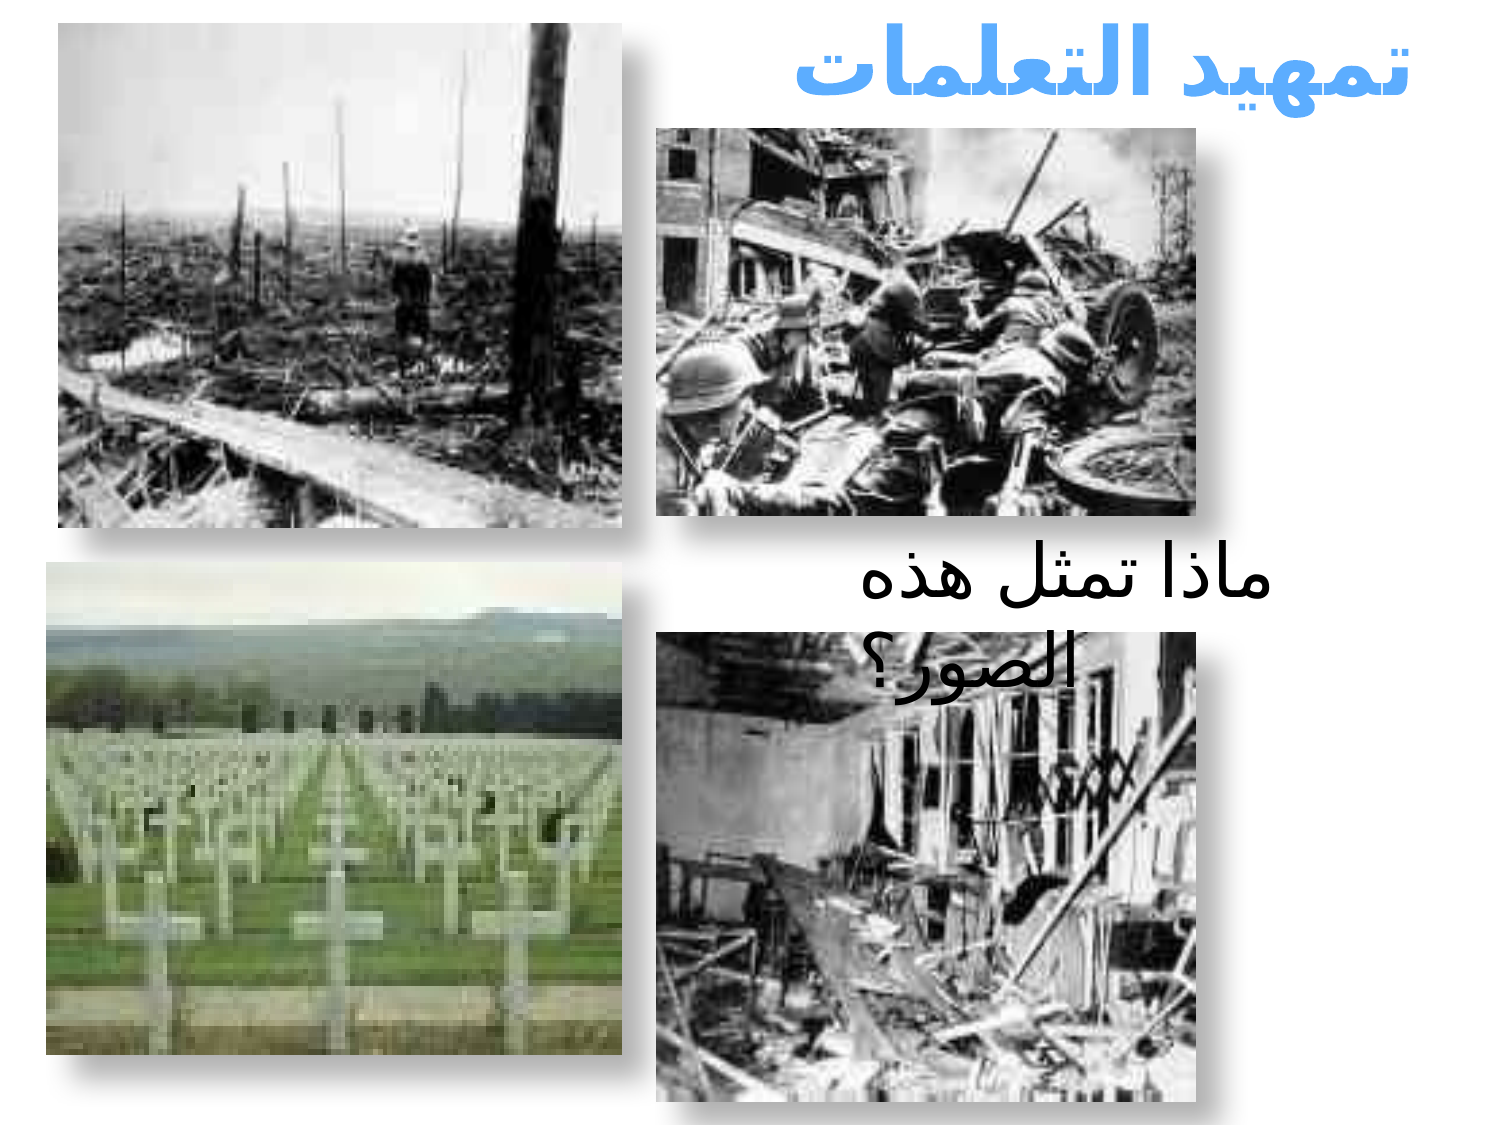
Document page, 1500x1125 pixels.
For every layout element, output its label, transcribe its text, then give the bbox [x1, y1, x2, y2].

picture [46, 562, 622, 1055]
picture [655, 632, 1196, 1102]
picture [655, 128, 1196, 516]
text_box ماذا تمثل هذه الصور؟ [843, 515, 1500, 711]
picture [58, 23, 622, 528]
